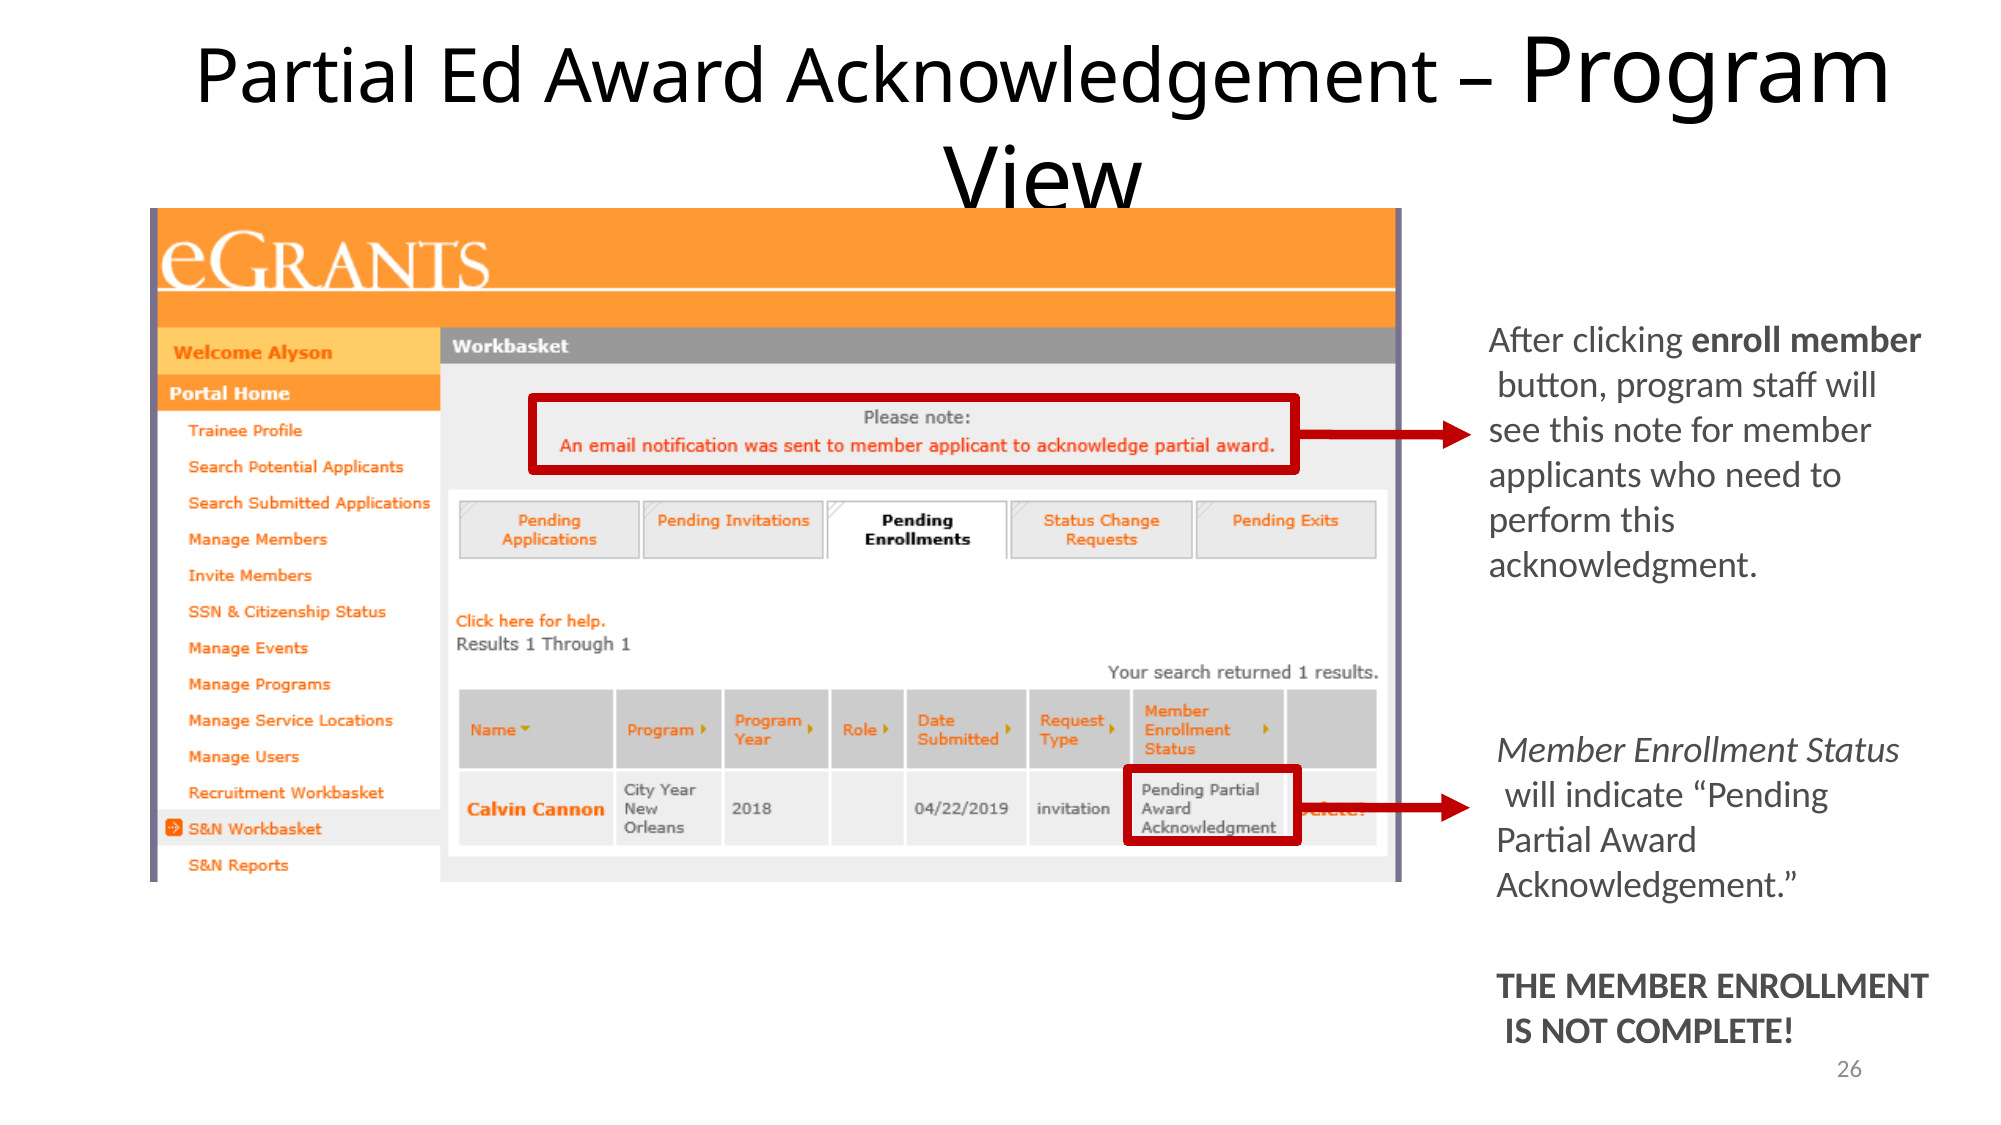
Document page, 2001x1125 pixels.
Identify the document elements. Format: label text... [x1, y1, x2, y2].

text_box After clicking enroll member button, program staff will see this note for member applicants who need to perform this acknowledgment. [1486, 312, 1928, 585]
text_box [1442, 420, 1472, 449]
text_box Member Enrollment Status will indicate “Pending Partial Award Acknowledgement.” THE MEMBER ENROLLMENT IS NOT COMPLETE! [1494, 722, 1935, 1051]
text_box [150, 208, 1402, 882]
text_box [1441, 793, 1470, 822]
slide_number 26 [1412, 746, 1863, 1125]
text_box [532, 397, 1295, 470]
text_box [1127, 768, 1298, 842]
title Partial Ed Award Acknowledgement – Program View [150, 9, 1935, 232]
